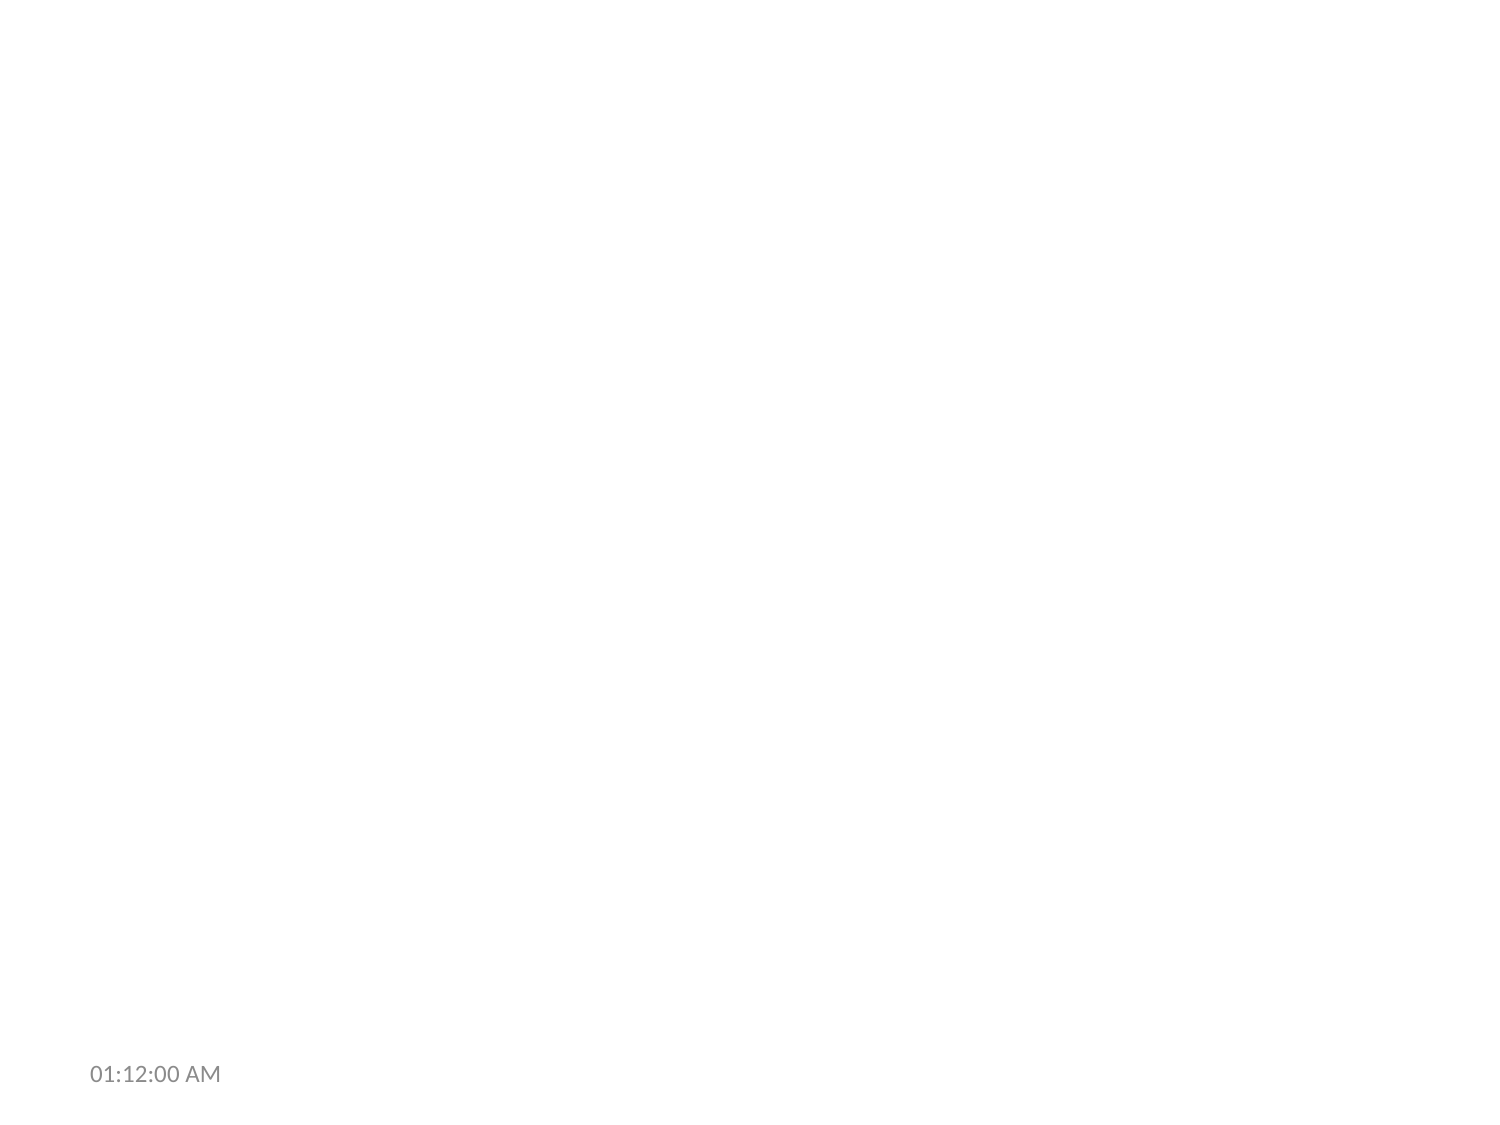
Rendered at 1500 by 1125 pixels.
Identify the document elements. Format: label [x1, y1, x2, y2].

slide_number [75, 1042, 425, 1103]
